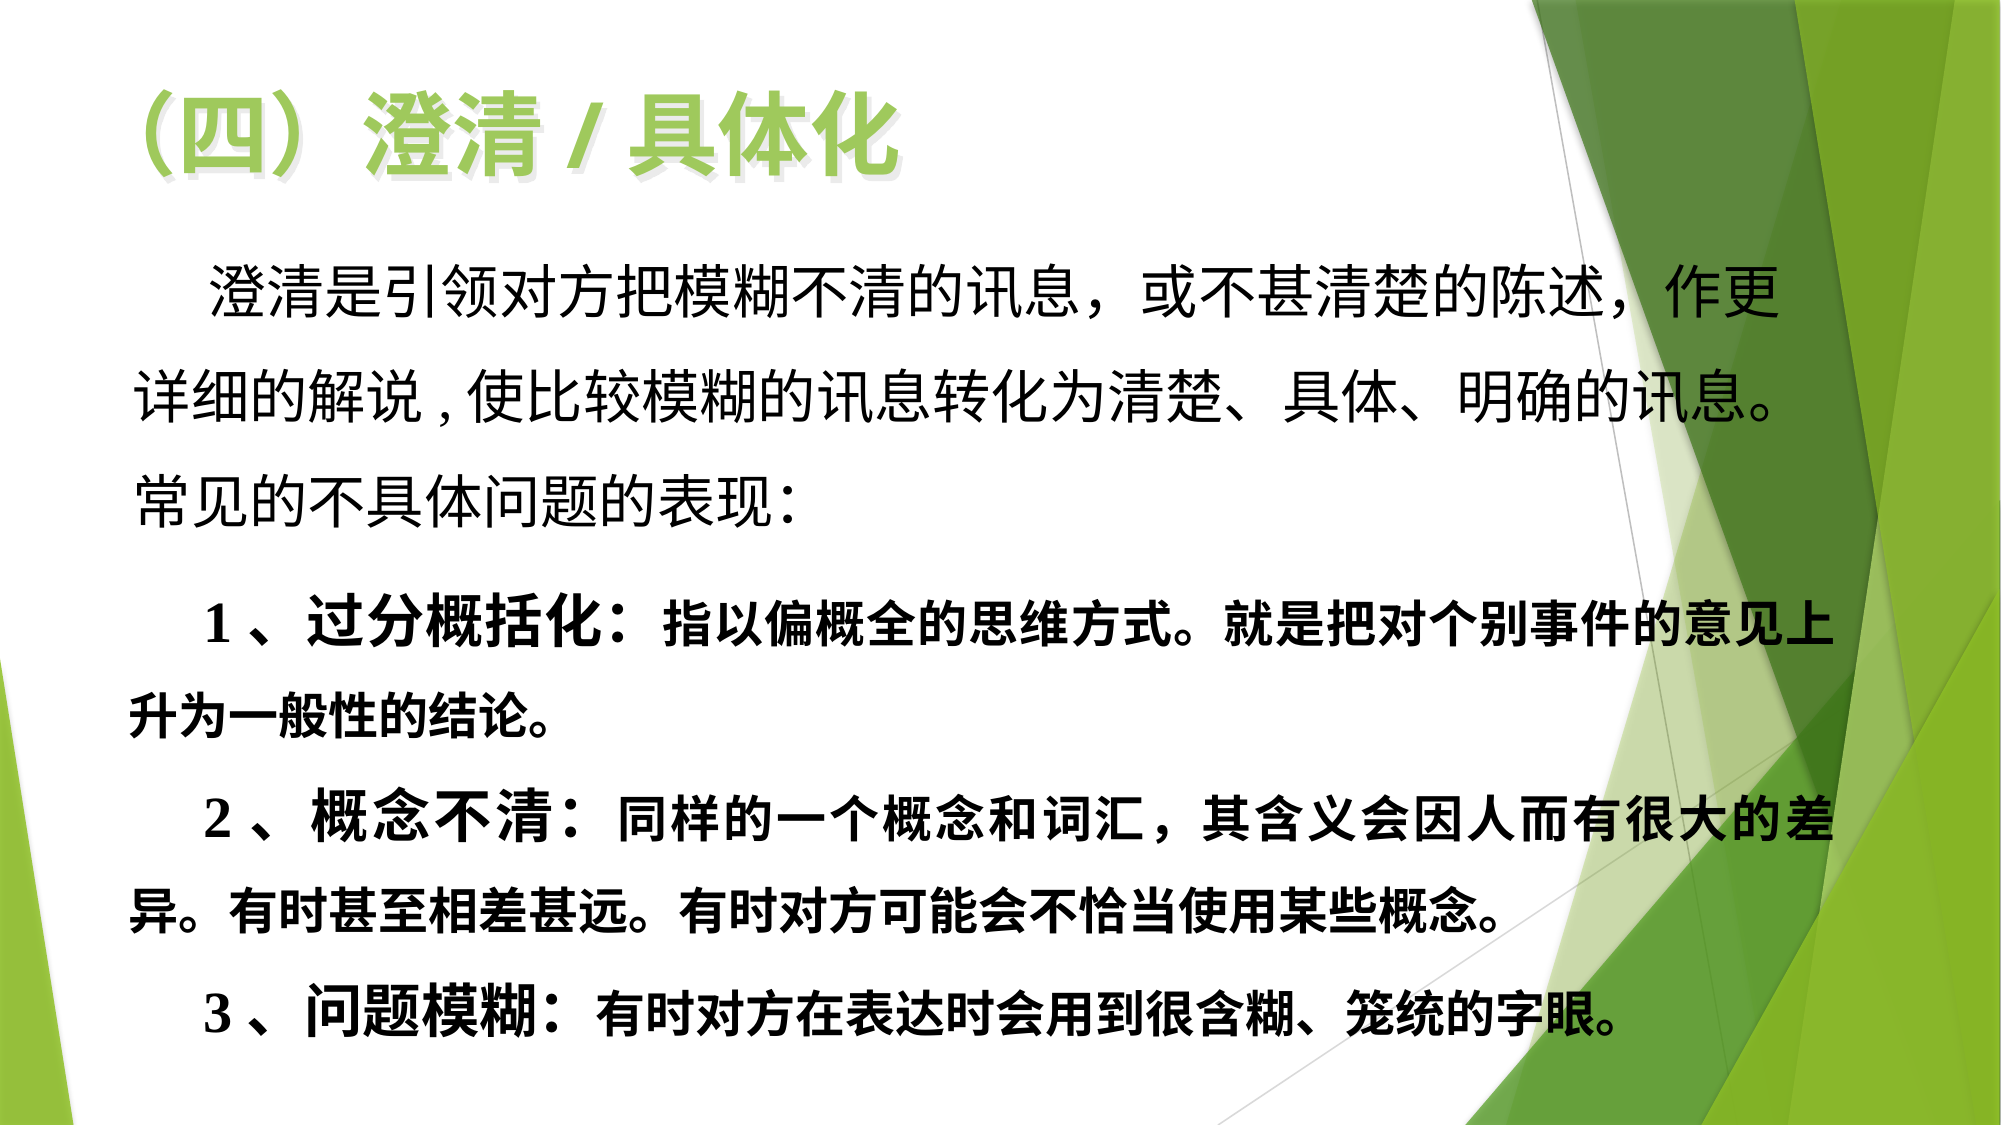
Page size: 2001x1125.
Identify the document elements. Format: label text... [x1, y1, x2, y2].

text_box （四）澄清/具体化 [70, 82, 1642, 182]
text_box 1、过分概括化：指以偏概全的思维方式。就是把对个别事件的意见上升为一般性的结论。 2、概念不清：同样的一个概念和词汇，其含义会因人而有很大的差异。有时甚至相差甚远。有时对方可能会不恰当使用某些概念。 3、问题模糊：有时对方在表达时会用到很含糊、笼统的字眼。 [113, 541, 1850, 898]
text_box 澄清是引领对方把模糊不清的讯息，或不甚清楚的陈述，作更详细的解说,使比较模糊的讯息转化为清楚、具体、明确的讯息。常见的不具体问题的表现： [118, 212, 1838, 541]
